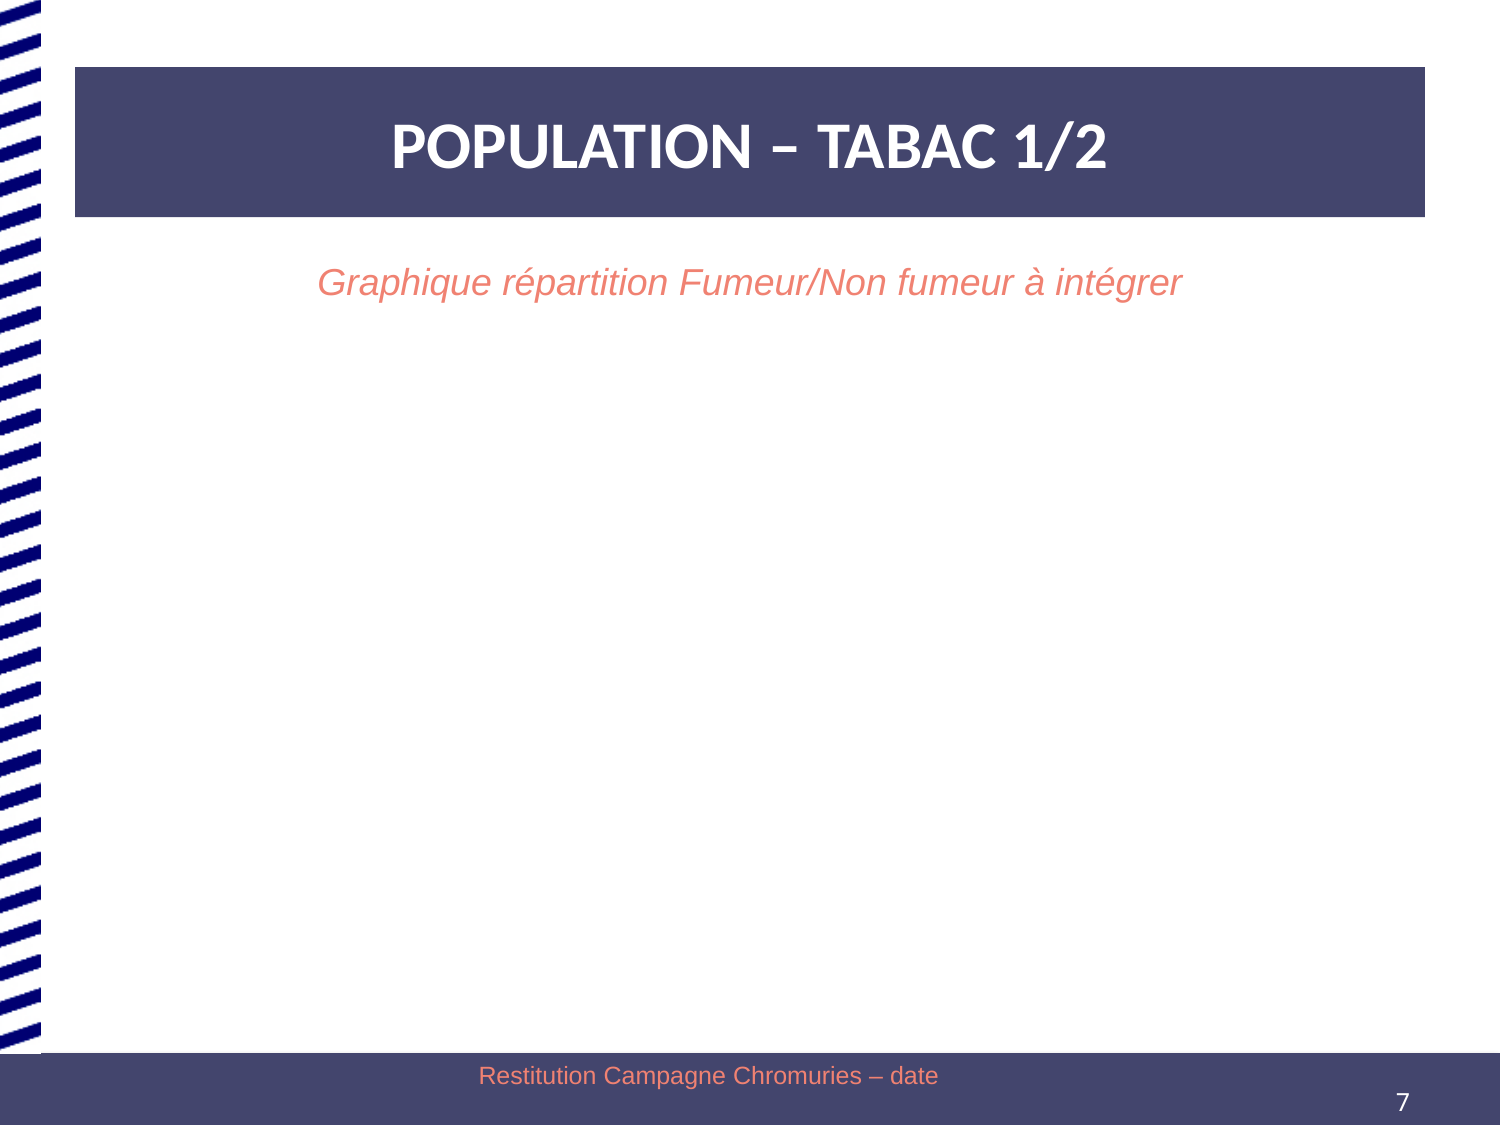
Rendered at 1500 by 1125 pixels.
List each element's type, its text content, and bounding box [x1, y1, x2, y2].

text_box Graphique répartition Fumeur/Non fumeur à intégrer [74, 250, 1425, 311]
picture [0, 0, 41, 1054]
title POPULATION – TABAC 1/2 [75, 67, 1425, 218]
slide_number 7 [1074, 1073, 1425, 1125]
footer Restitution Campagne Chromuries – date [456, 1044, 963, 1105]
